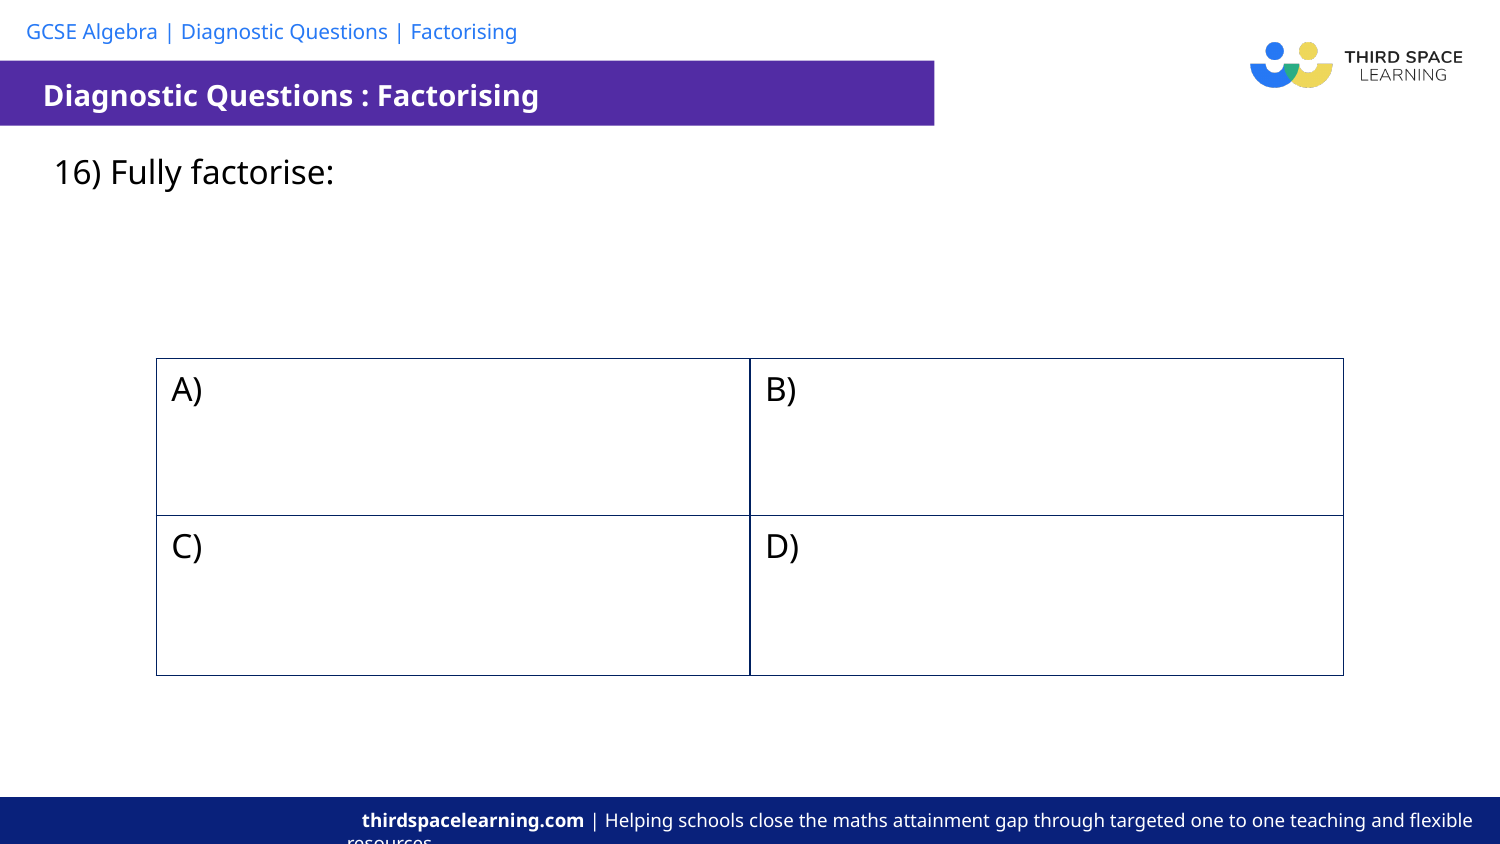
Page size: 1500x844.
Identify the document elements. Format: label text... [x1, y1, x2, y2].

picture [1250, 33, 1465, 99]
text_box Diagnostic Questions : Factorising [27, 61, 849, 127]
